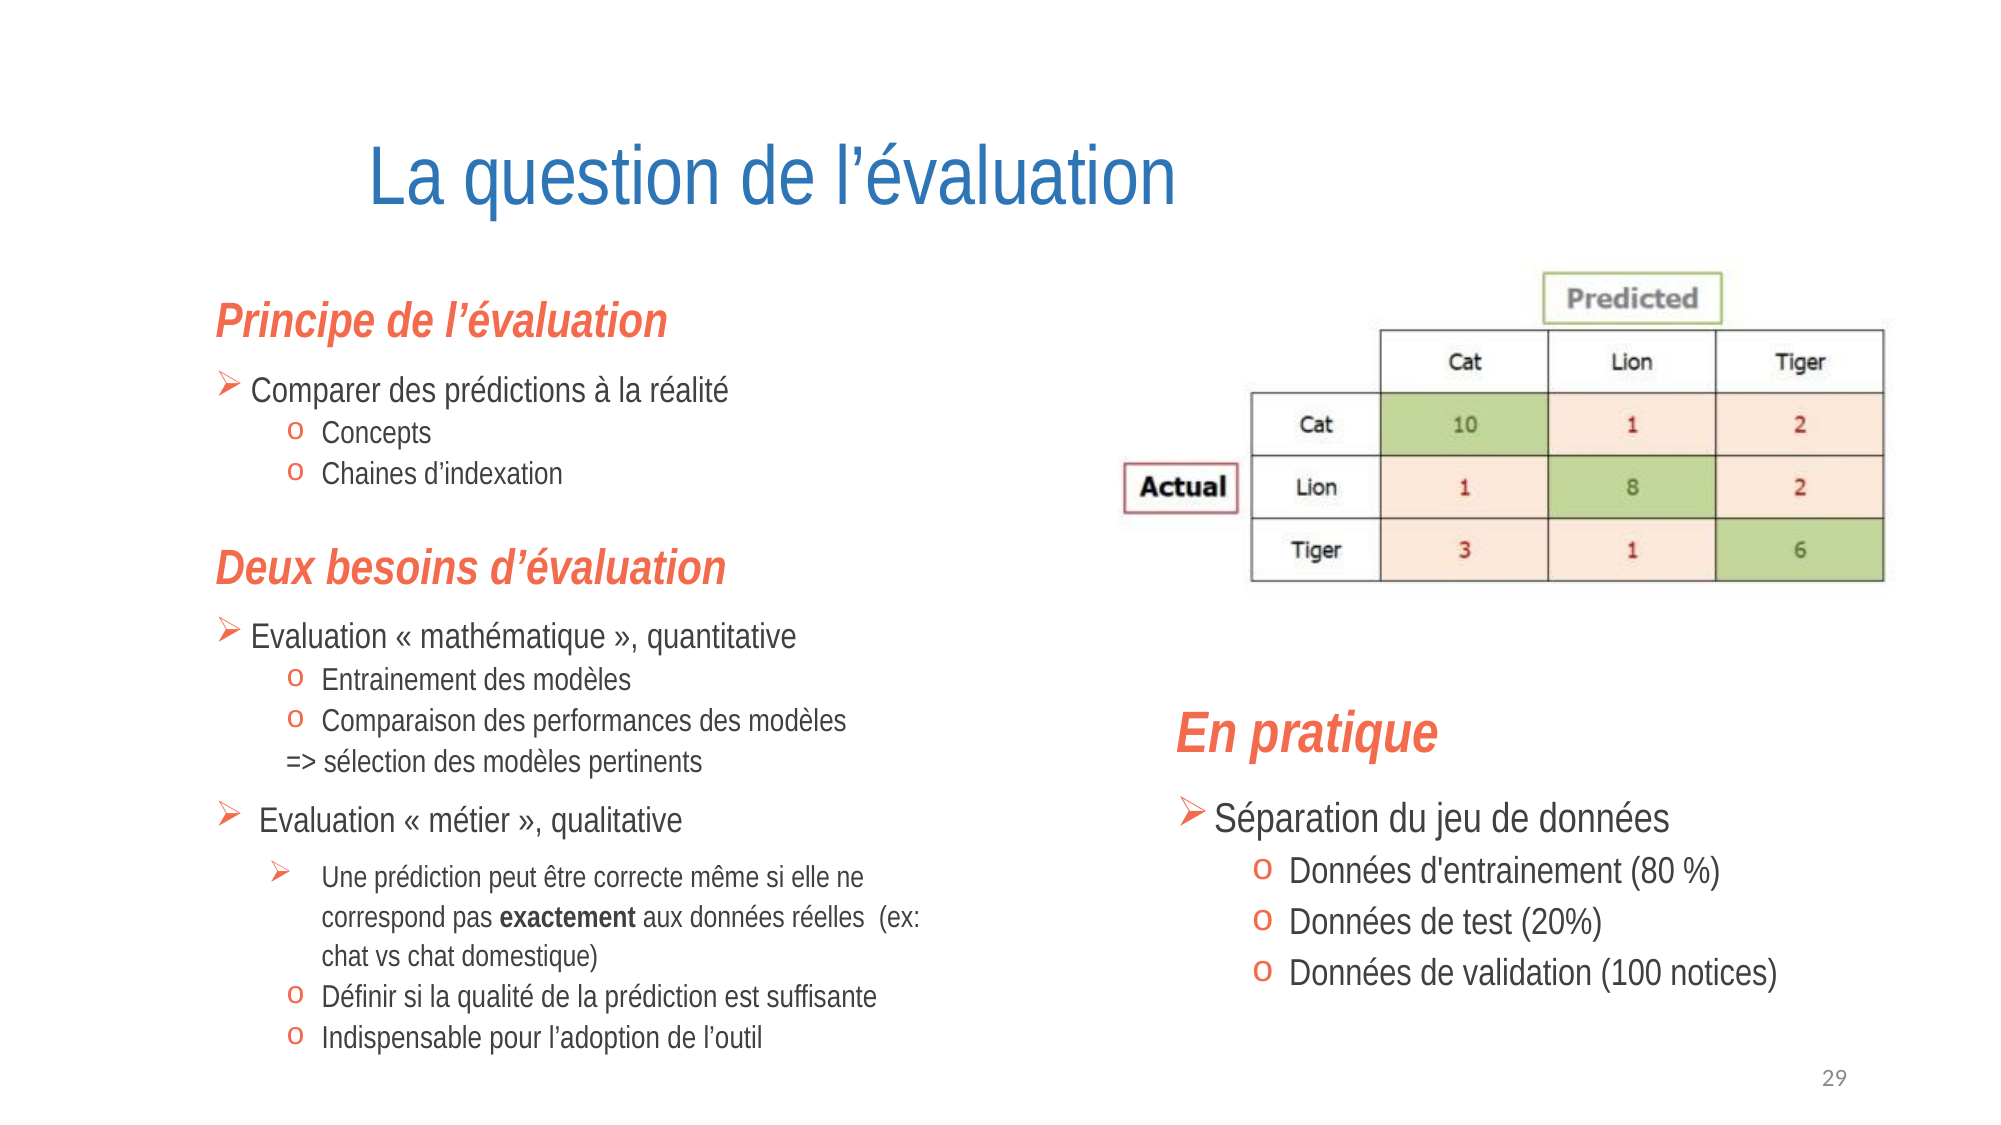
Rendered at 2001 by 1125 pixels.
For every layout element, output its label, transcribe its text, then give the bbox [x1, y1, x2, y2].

title La question de l’évaluation [353, 99, 1647, 257]
text_box En pratique Séparation du jeu de données Données d'entrainement (80 %) Données de test (20%) Données de validation (100 notices) [1161, 694, 1986, 1125]
list Principe de l’évaluation Comparer des prédictions à la réalité Concepts Chaines d’indexation Deux besoins d’évaluation Evaluation « mathématique », quantitative Entrainement des modèles Comparaison des performances des modèles => sélection des modèles pertinents Evaluation « métier », qualitative Une prédiction peut être correcte même si elle ne correspond pas exactement aux données réelles (ex: chat vs chat domestique) Définir si la qualité de la prédiction est suffisante Indispensable pour l’adoption de l’outil [200, 287, 958, 1073]
picture [1069, 256, 1906, 604]
